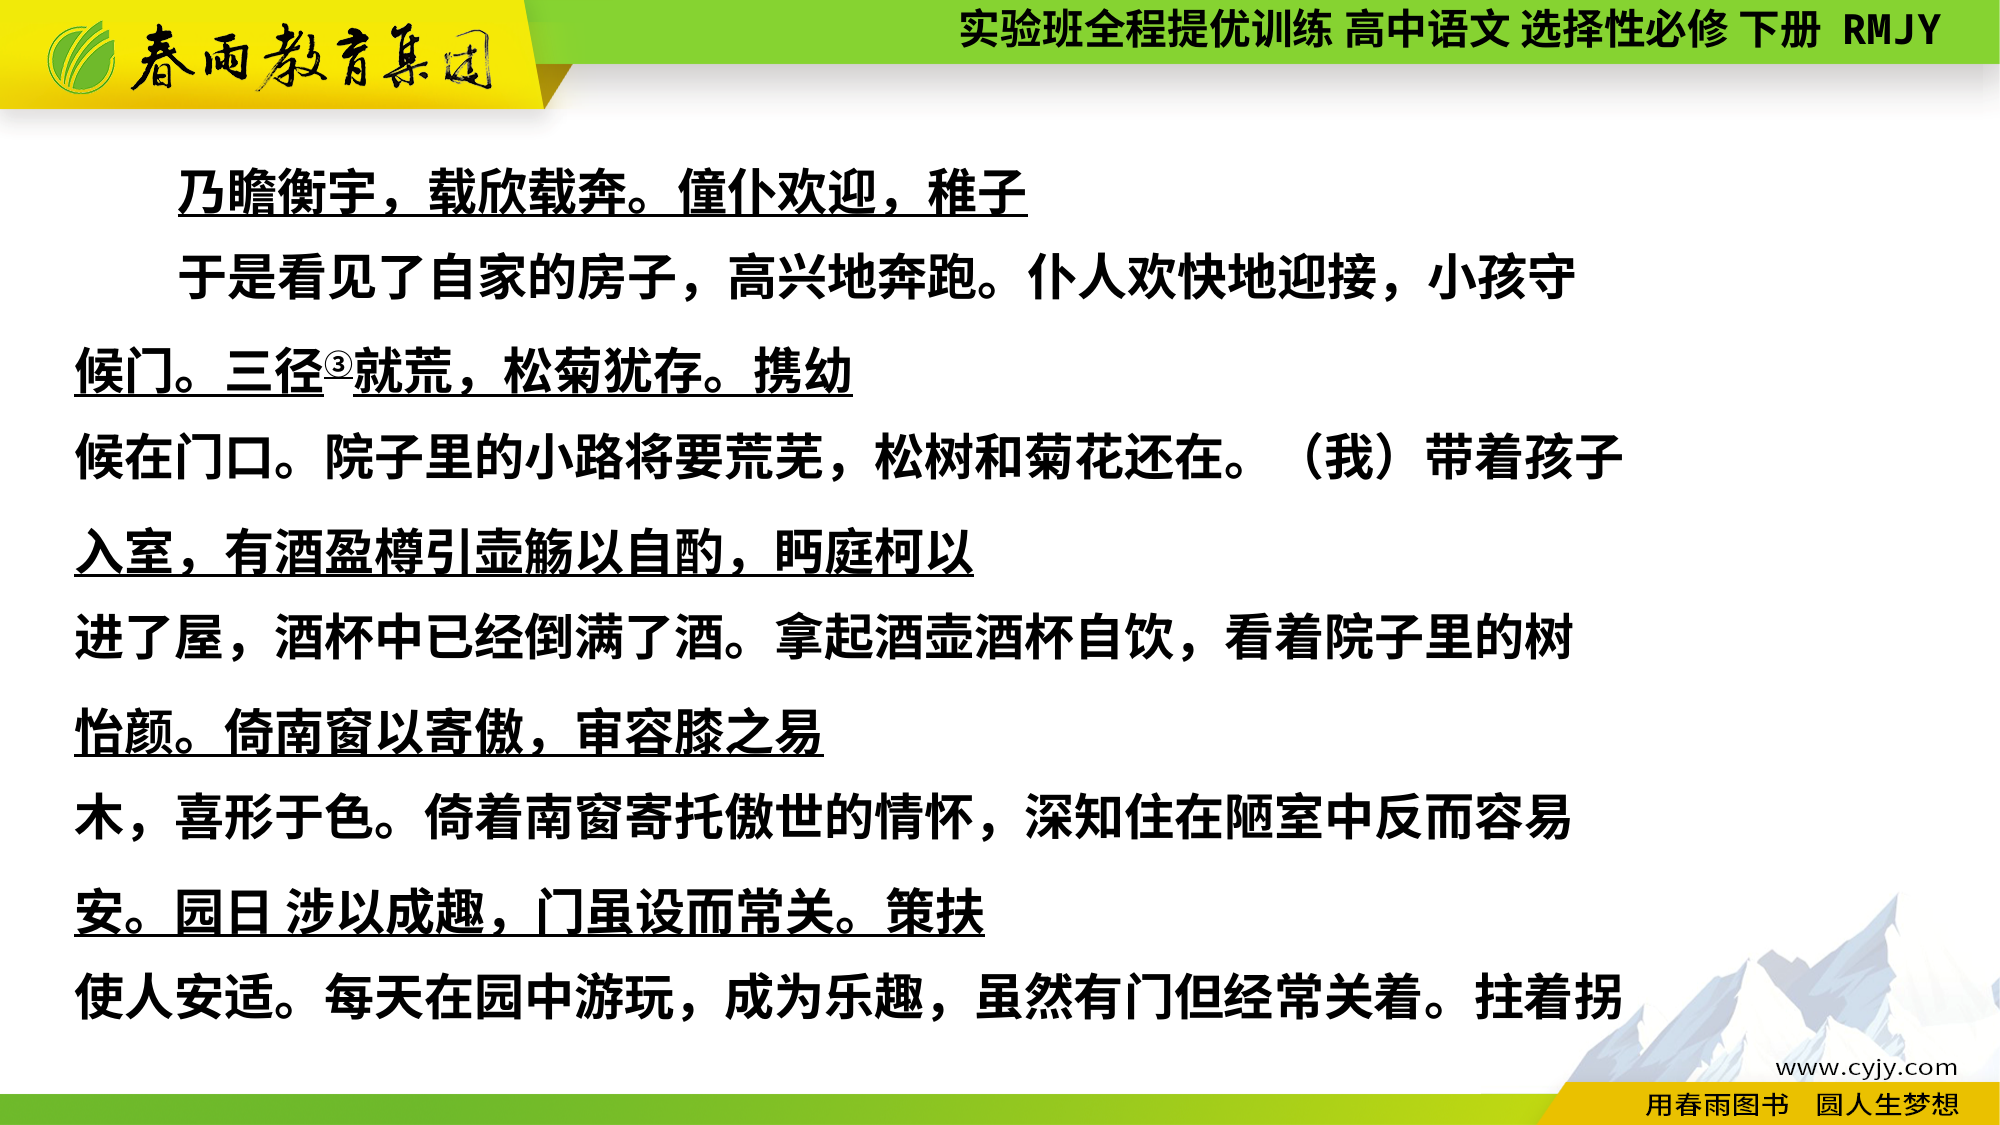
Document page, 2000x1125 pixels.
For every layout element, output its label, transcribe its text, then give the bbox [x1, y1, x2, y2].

text_box 于是看见了自家的房子，高兴地奔跑。仆人欢快地迎接，小孩守 候在门口。院子里的小路将要荒芜，松树和菊花还在。（我）带着孩子 进了屋，酒杯中已经倒满了酒。拿起酒壶酒杯自饮，看着院子里的树 木，喜形于色。倚着南窗寄托傲世的情怀，深知住在陋室中反而容易 使人安适。每天在园中游玩，成为乐趣，虽然有门但经常关着。拄着拐 [59, 208, 1944, 1033]
picture [0, 0, 2000, 1125]
